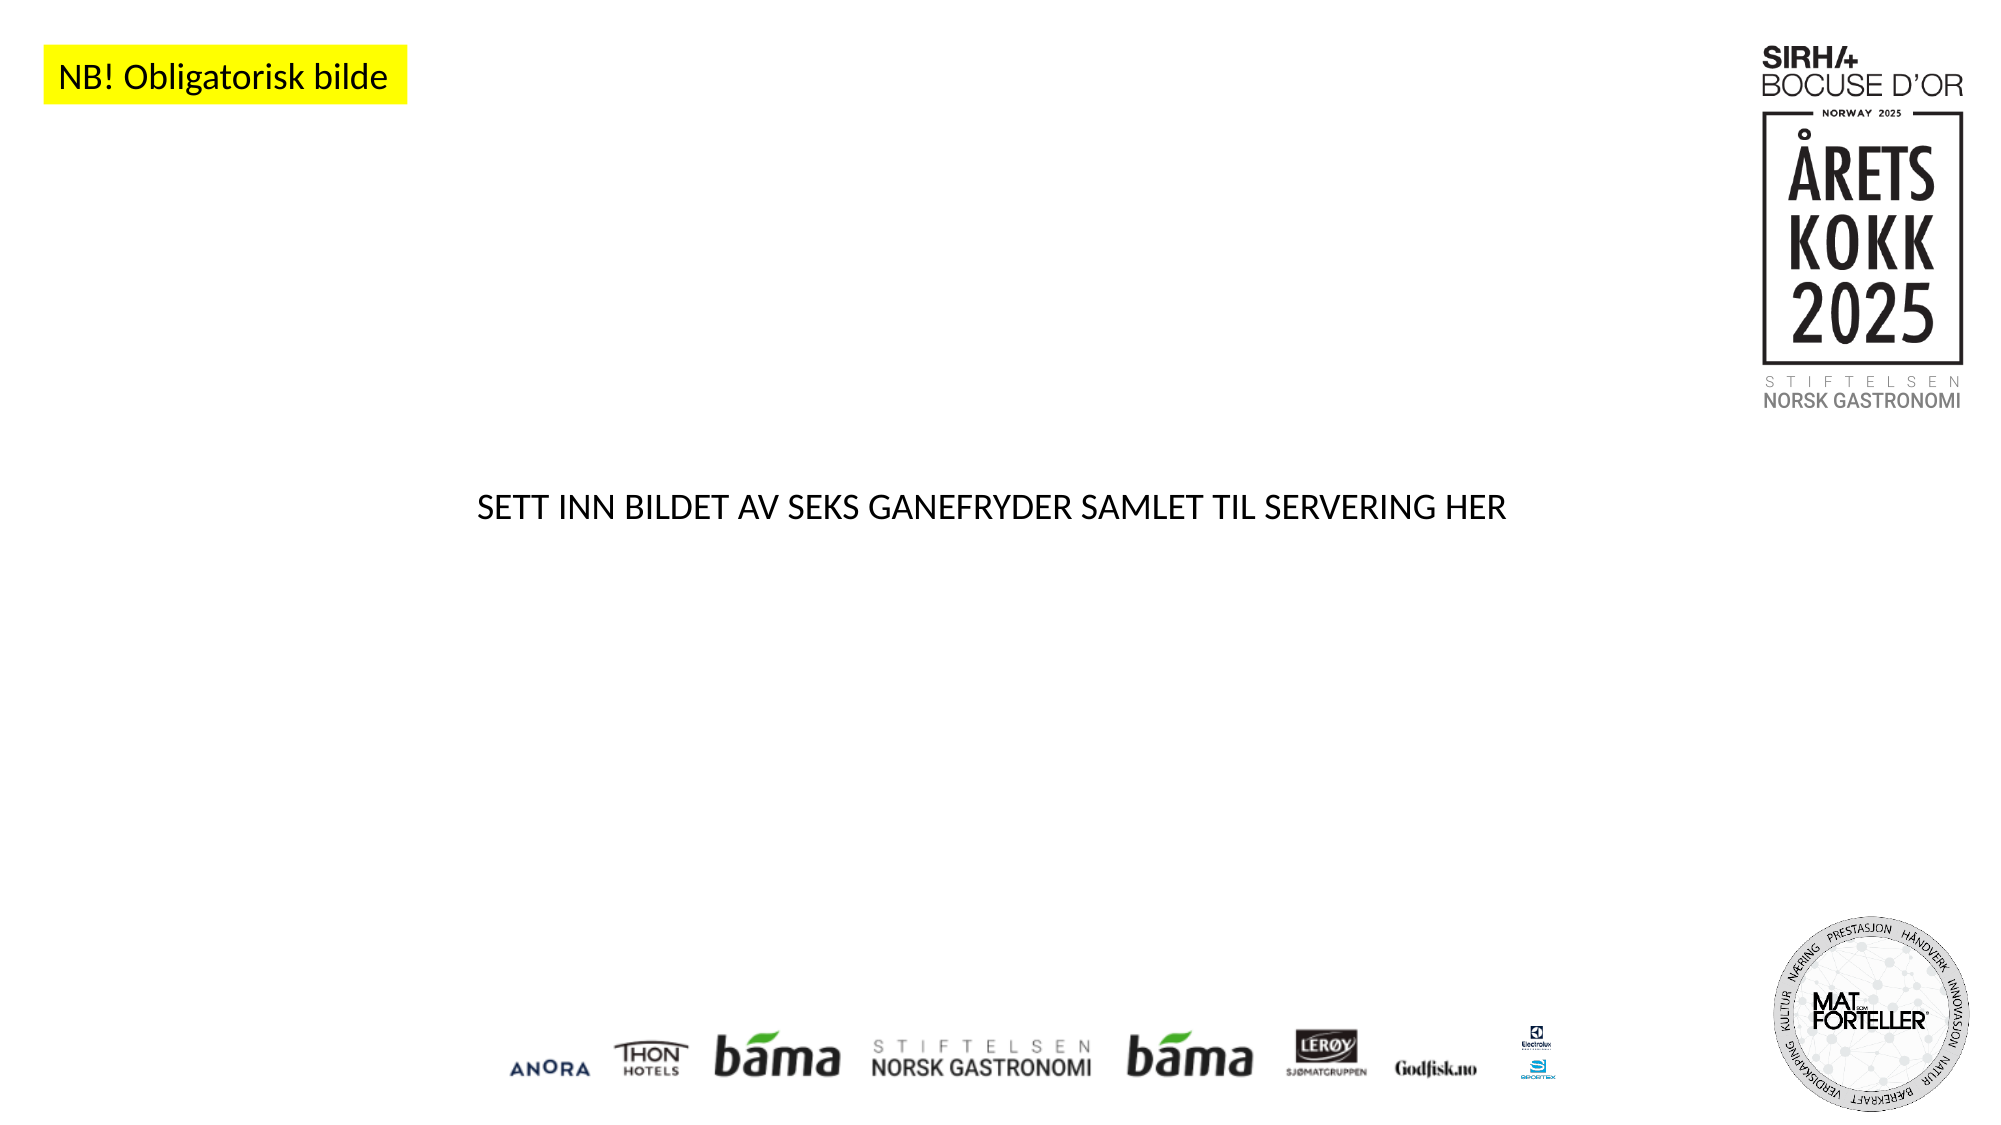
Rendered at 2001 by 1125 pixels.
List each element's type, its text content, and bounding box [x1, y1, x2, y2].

text_box SETT INN BILDET AV SEKS GANEFRYDER SAMLET TIL SERVERING HER [336, 474, 1649, 534]
text_box NB! Obligatorisk bilde [43, 44, 408, 105]
picture [1759, 897, 1983, 1125]
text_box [1745, 35, 1979, 422]
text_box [468, 1001, 1557, 1108]
